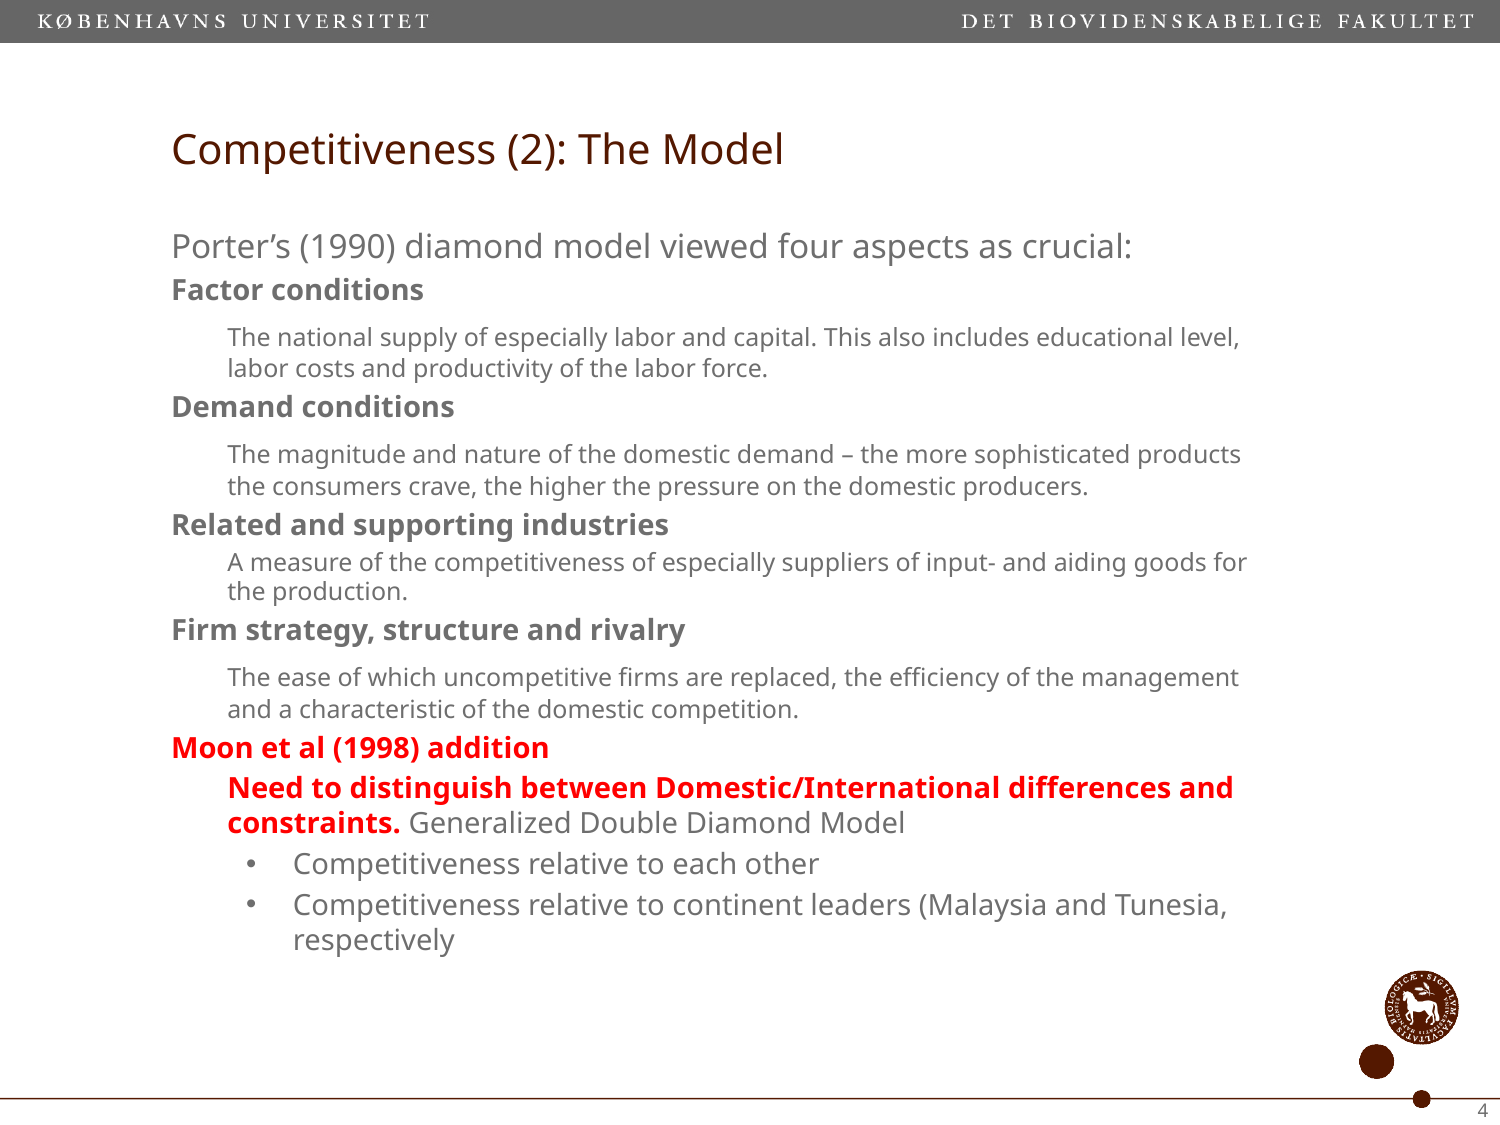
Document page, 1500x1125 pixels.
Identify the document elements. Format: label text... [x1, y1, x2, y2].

picture [0, 1100, 1500, 1125]
picture [0, 914, 1500, 1097]
list Porter’s (1990) diamond model viewed four aspects as crucial: Factor conditions The national supply of especially labor and capital. This also includes educational level, labor costs and productivity of the labor force. Demand conditions The magnitude and nature of the domestic demand – the more sophisticated products the consumers crave, the higher the pressure on the domestic producers. Related and supporting industries A measure of the competitiveness of especially suppliers of input- and aiding goods for the production. Firm strategy, structure and rivalry The ease of which uncompetitive firms are replaced, the efficiency of the management and a characteristic of the domestic competition. Moon et al (1998) addition Need to distinguish between Domestic/International differences and constraints. Generalized Double Diamond Model Competitiveness relative to each other Competitiveness relative to continent leaders (Malaysia and Tunesia, respectively [170, 225, 1251, 900]
title Competitiveness (2): The Model [170, 77, 1138, 173]
picture [0, 0, 1500, 43]
